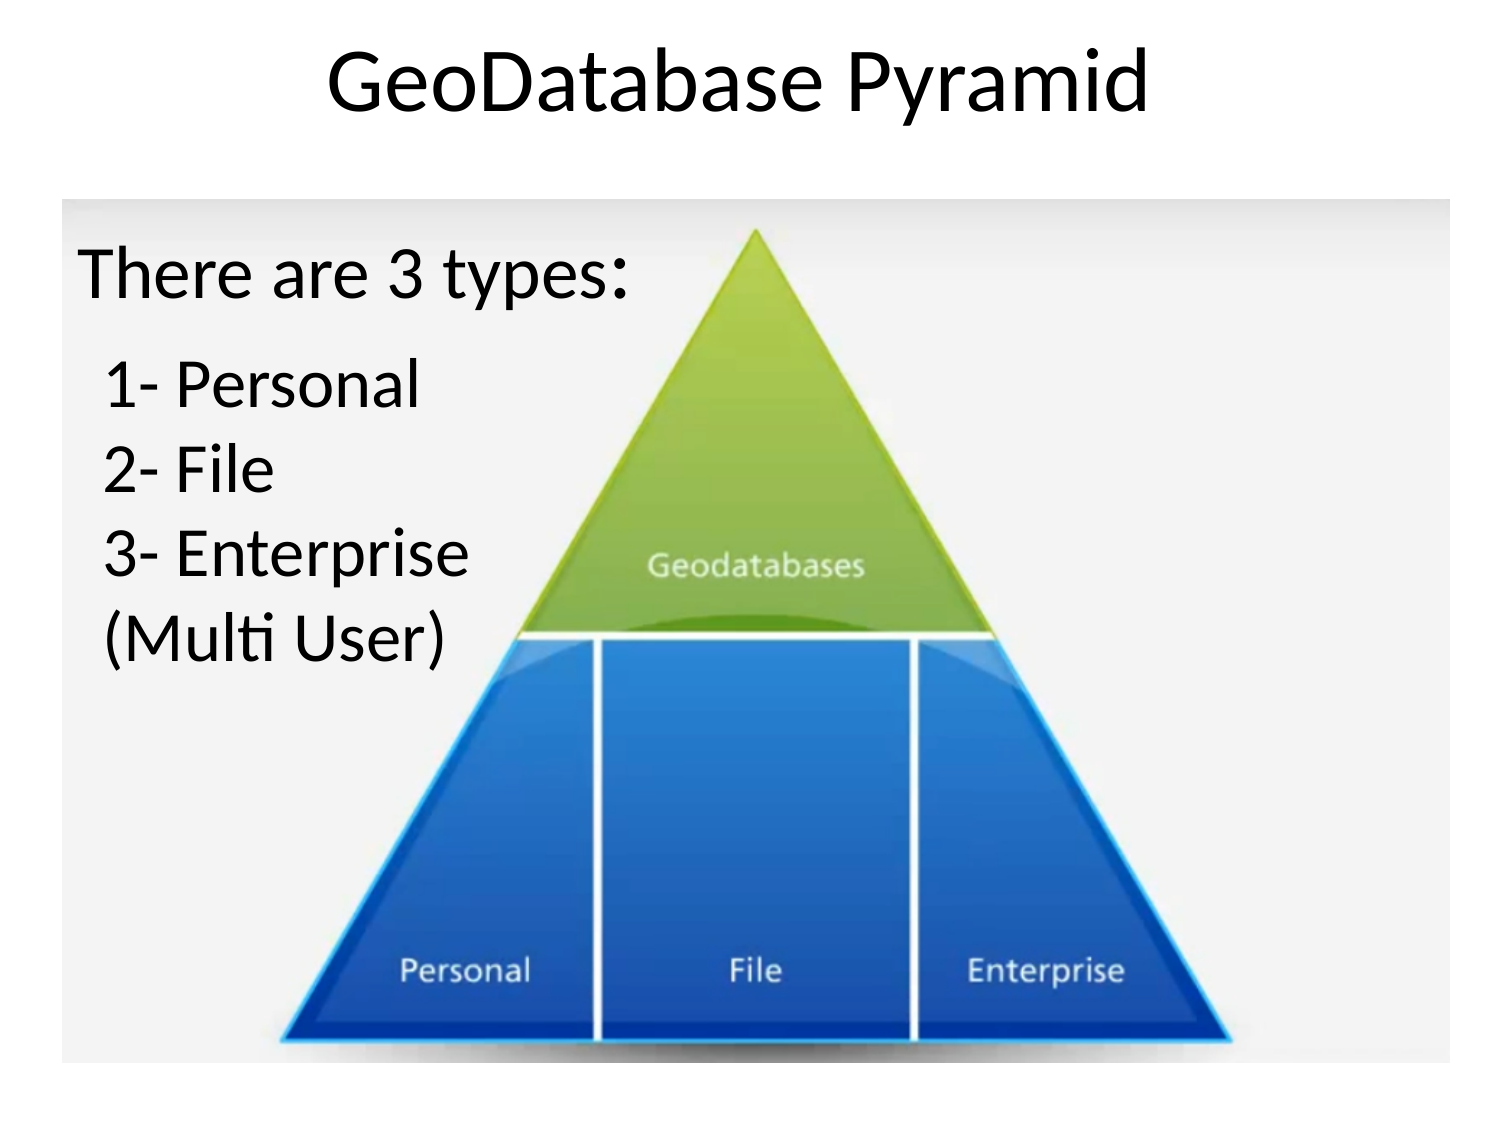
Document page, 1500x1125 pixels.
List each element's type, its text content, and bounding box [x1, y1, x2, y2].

title GeoDatabase Pyramid [75, 0, 1425, 150]
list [62, 199, 1451, 1063]
